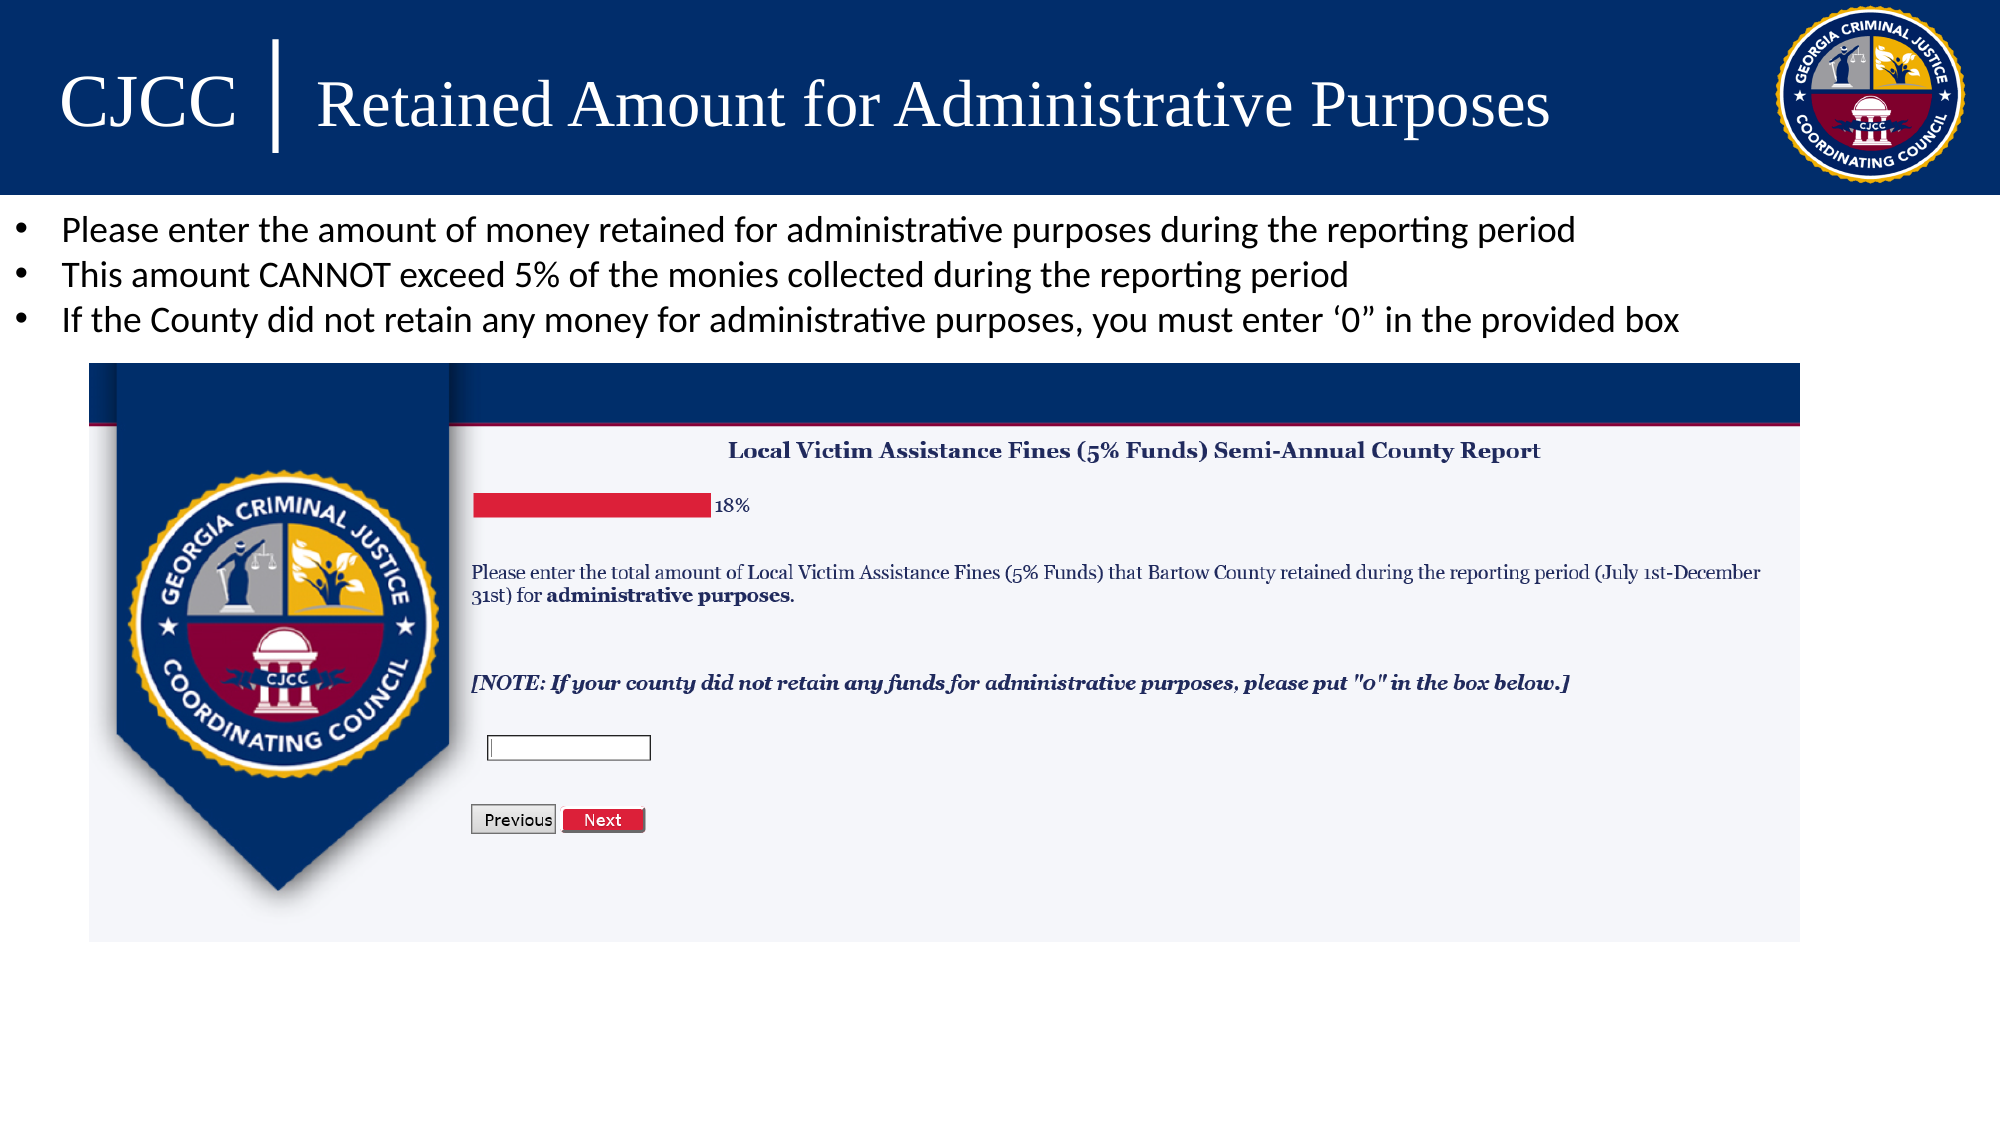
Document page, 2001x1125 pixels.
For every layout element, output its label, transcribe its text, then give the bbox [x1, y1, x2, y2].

text_box [0, 0, 1740, 195]
text_box CJCC | Retained Amount for Administrative Purposes [44, 0, 1740, 194]
picture [89, 362, 1800, 942]
text_box Please enter the amount of money retained for administrative purposes during the reporting period This amount CANNOT exceed 5% of the monies collected during the reporting period If the County did not retain any money for administrative purposes, you must enter ‘0” in the provided box [0, 197, 1815, 348]
picture [1740, 0, 2000, 195]
